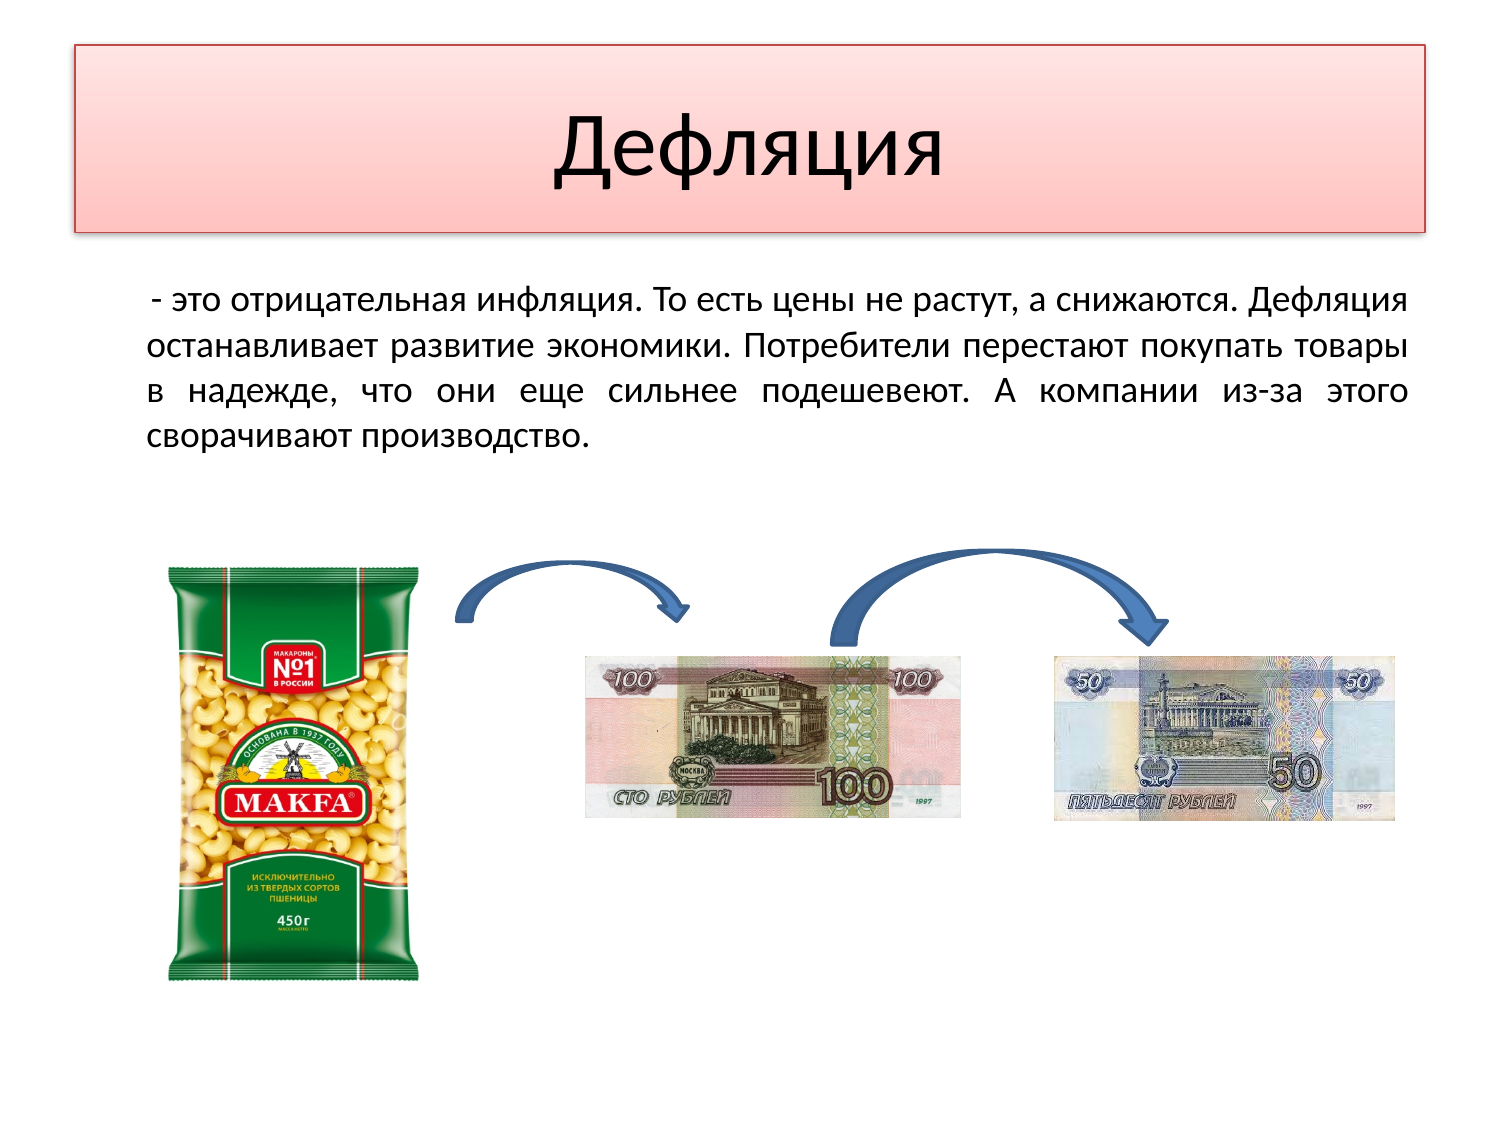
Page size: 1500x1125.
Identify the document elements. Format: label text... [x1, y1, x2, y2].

picture [1054, 655, 1395, 821]
text_box [533, 560, 690, 624]
list - это отрицательная инфляция. То есть цены не растут, а снижаются. Дефляция останавливает развитие экономики. Потребители перестают покупать товары в надежде, что они еще сильнее подешевеют. А компании из-за этого сворачивают производство. [75, 262, 1425, 1005]
picture [585, 655, 962, 818]
title Дефляция [74, 44, 1426, 233]
picture [58, 550, 528, 997]
text_box [829, 548, 1169, 647]
